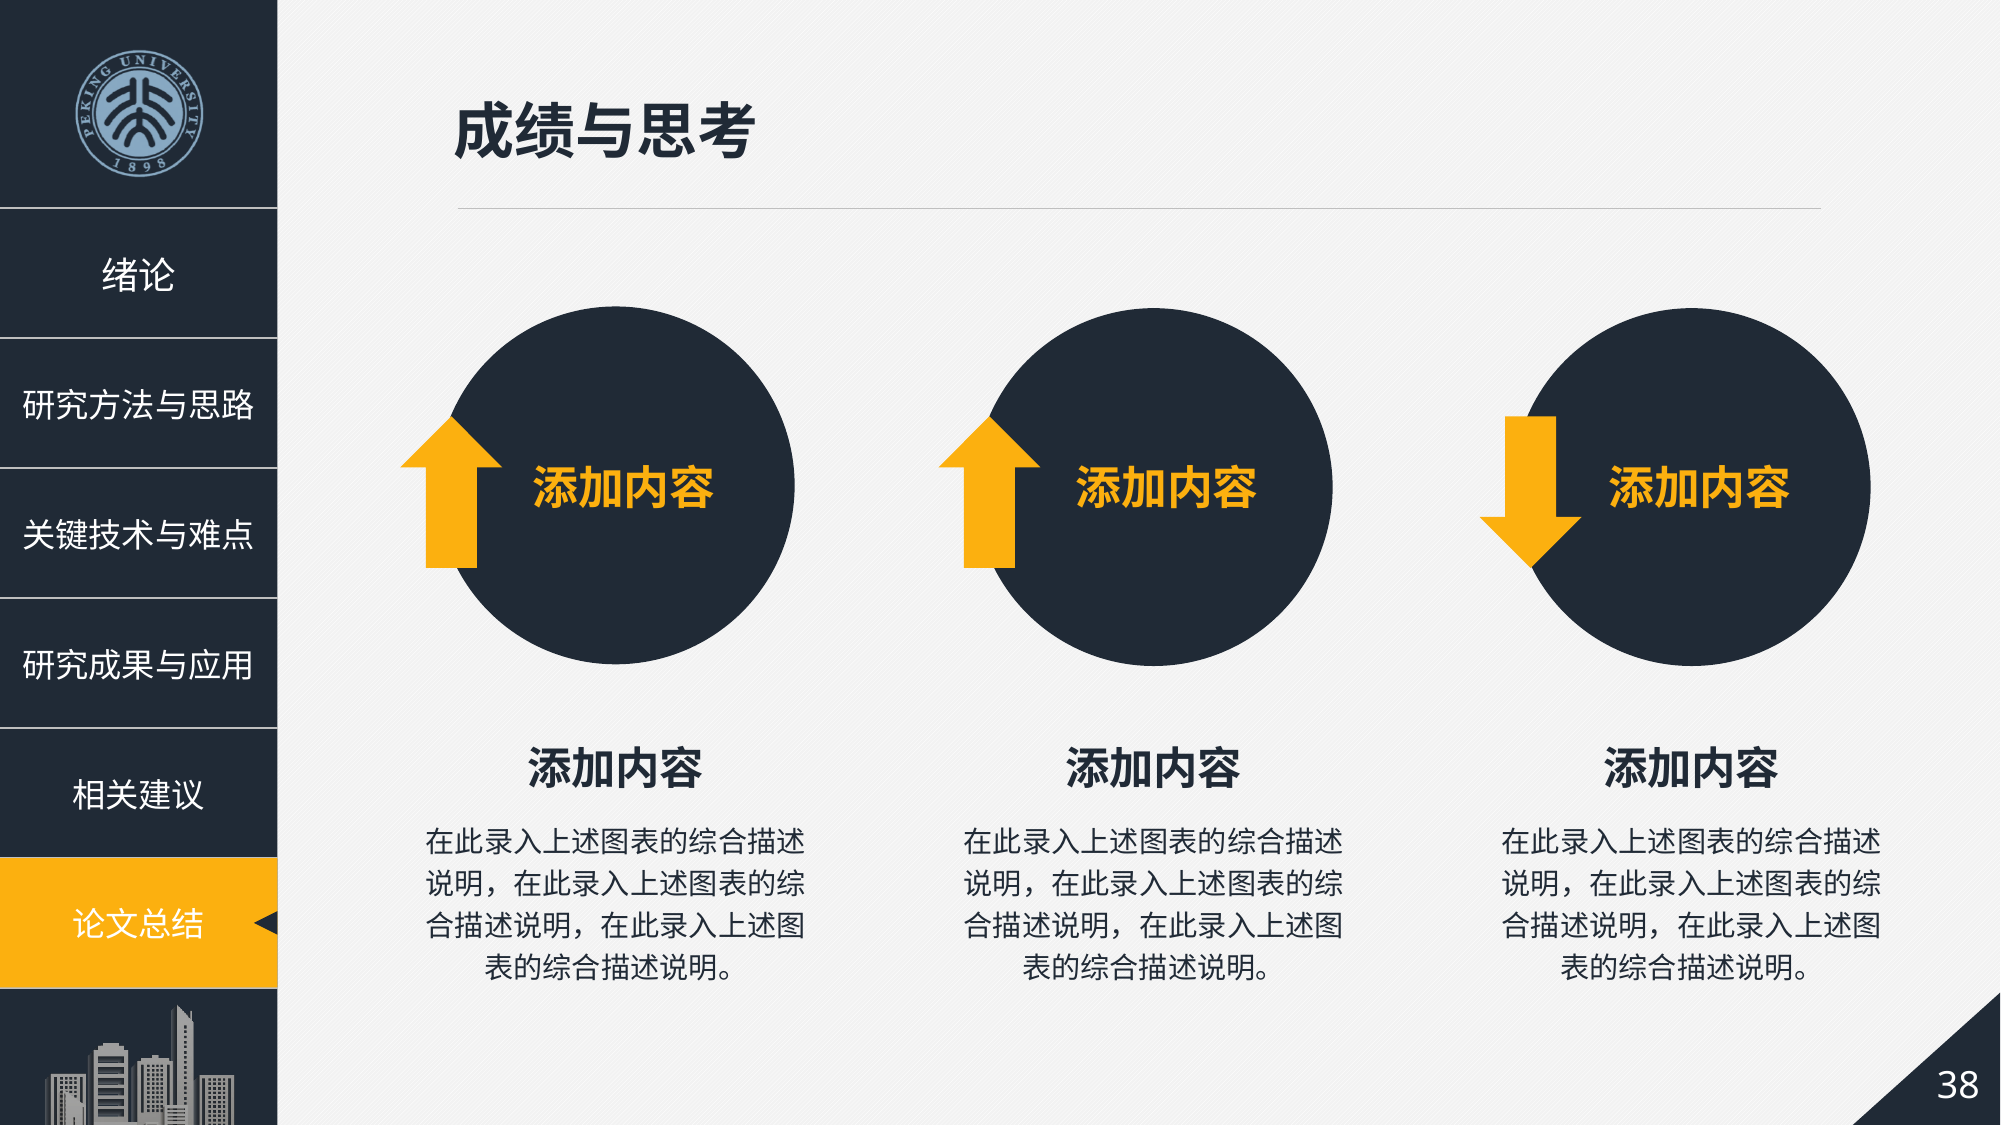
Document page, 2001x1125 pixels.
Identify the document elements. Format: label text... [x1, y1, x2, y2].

text_box [1477, 415, 1585, 570]
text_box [397, 732, 835, 986]
text_box [935, 414, 1043, 569]
text_box 添加内容 [1593, 451, 1820, 522]
picture [16, 1004, 260, 1125]
text_box [990, 308, 1333, 667]
text_box 添加内容 [1060, 451, 1287, 522]
text_box [451, 306, 795, 665]
text_box 添加内容 [517, 451, 744, 522]
text_box [397, 414, 505, 569]
text_box 成绩与思考 [438, 84, 775, 173]
text_box [1527, 308, 1871, 667]
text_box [1473, 732, 1911, 986]
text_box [935, 732, 1373, 986]
